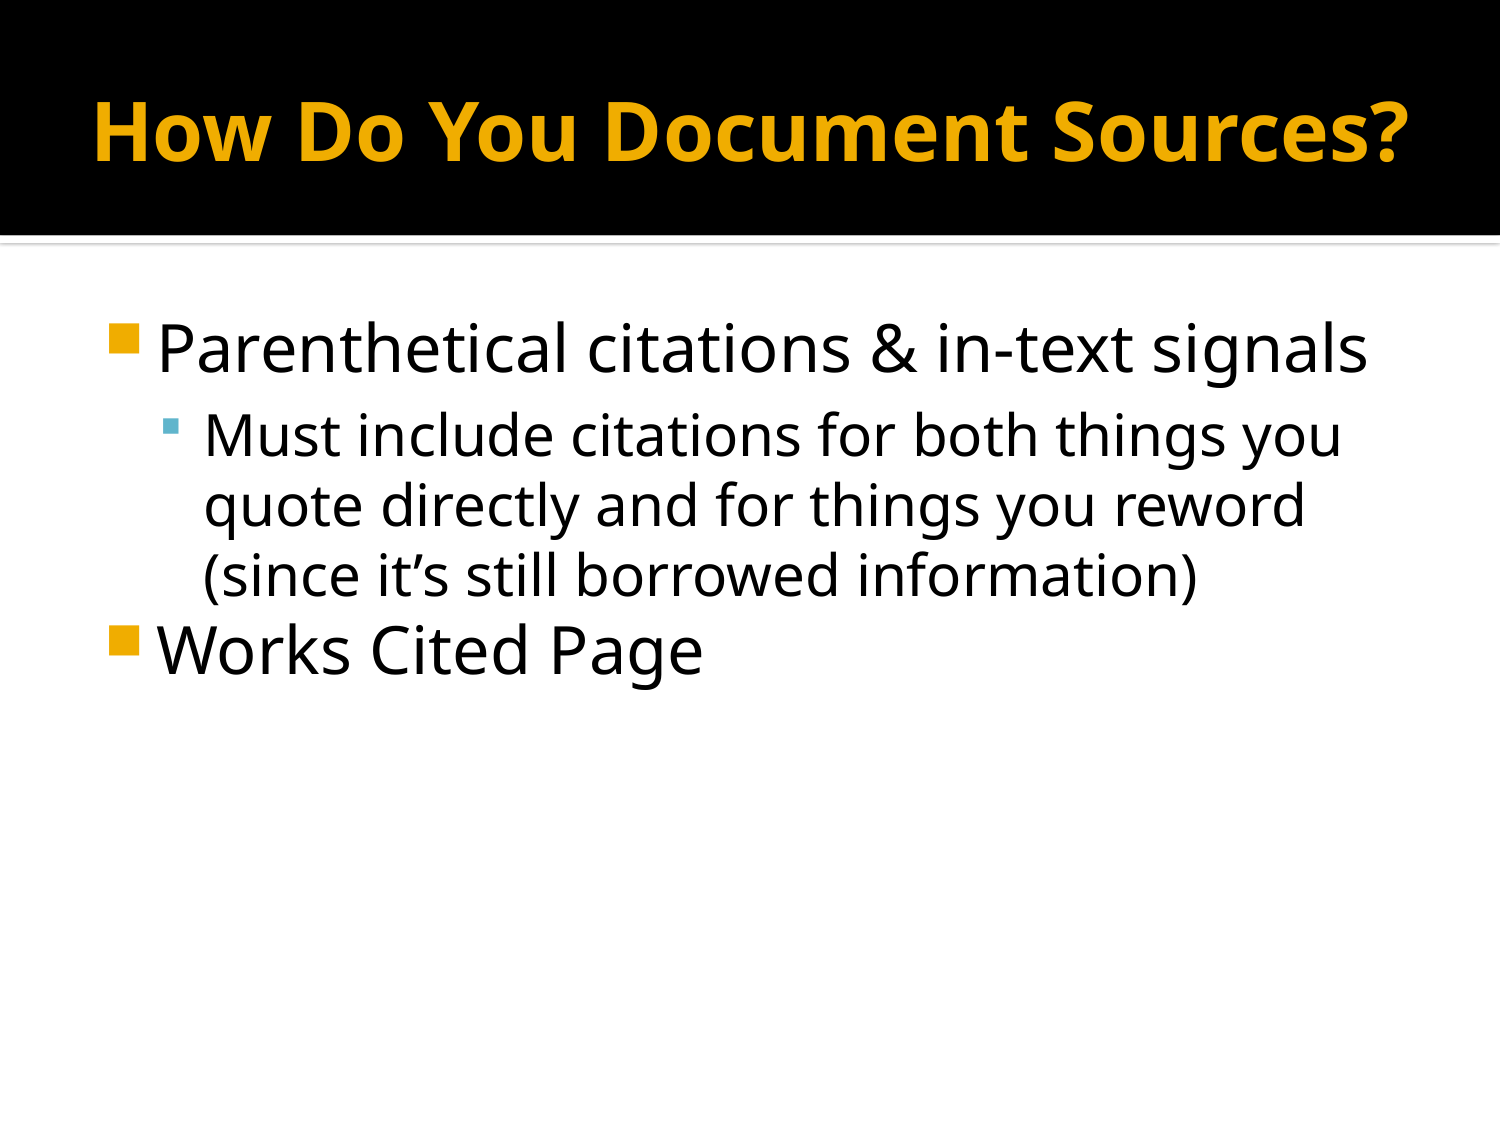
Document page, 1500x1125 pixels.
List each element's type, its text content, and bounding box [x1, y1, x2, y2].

title How Do You Document Sources? [75, 25, 1425, 231]
list Parenthetical citations & in-text signals Must include citations for both things you quote directly and for things you reword (since it’s still borrowed information) Works Cited Page [75, 291, 1425, 1050]
